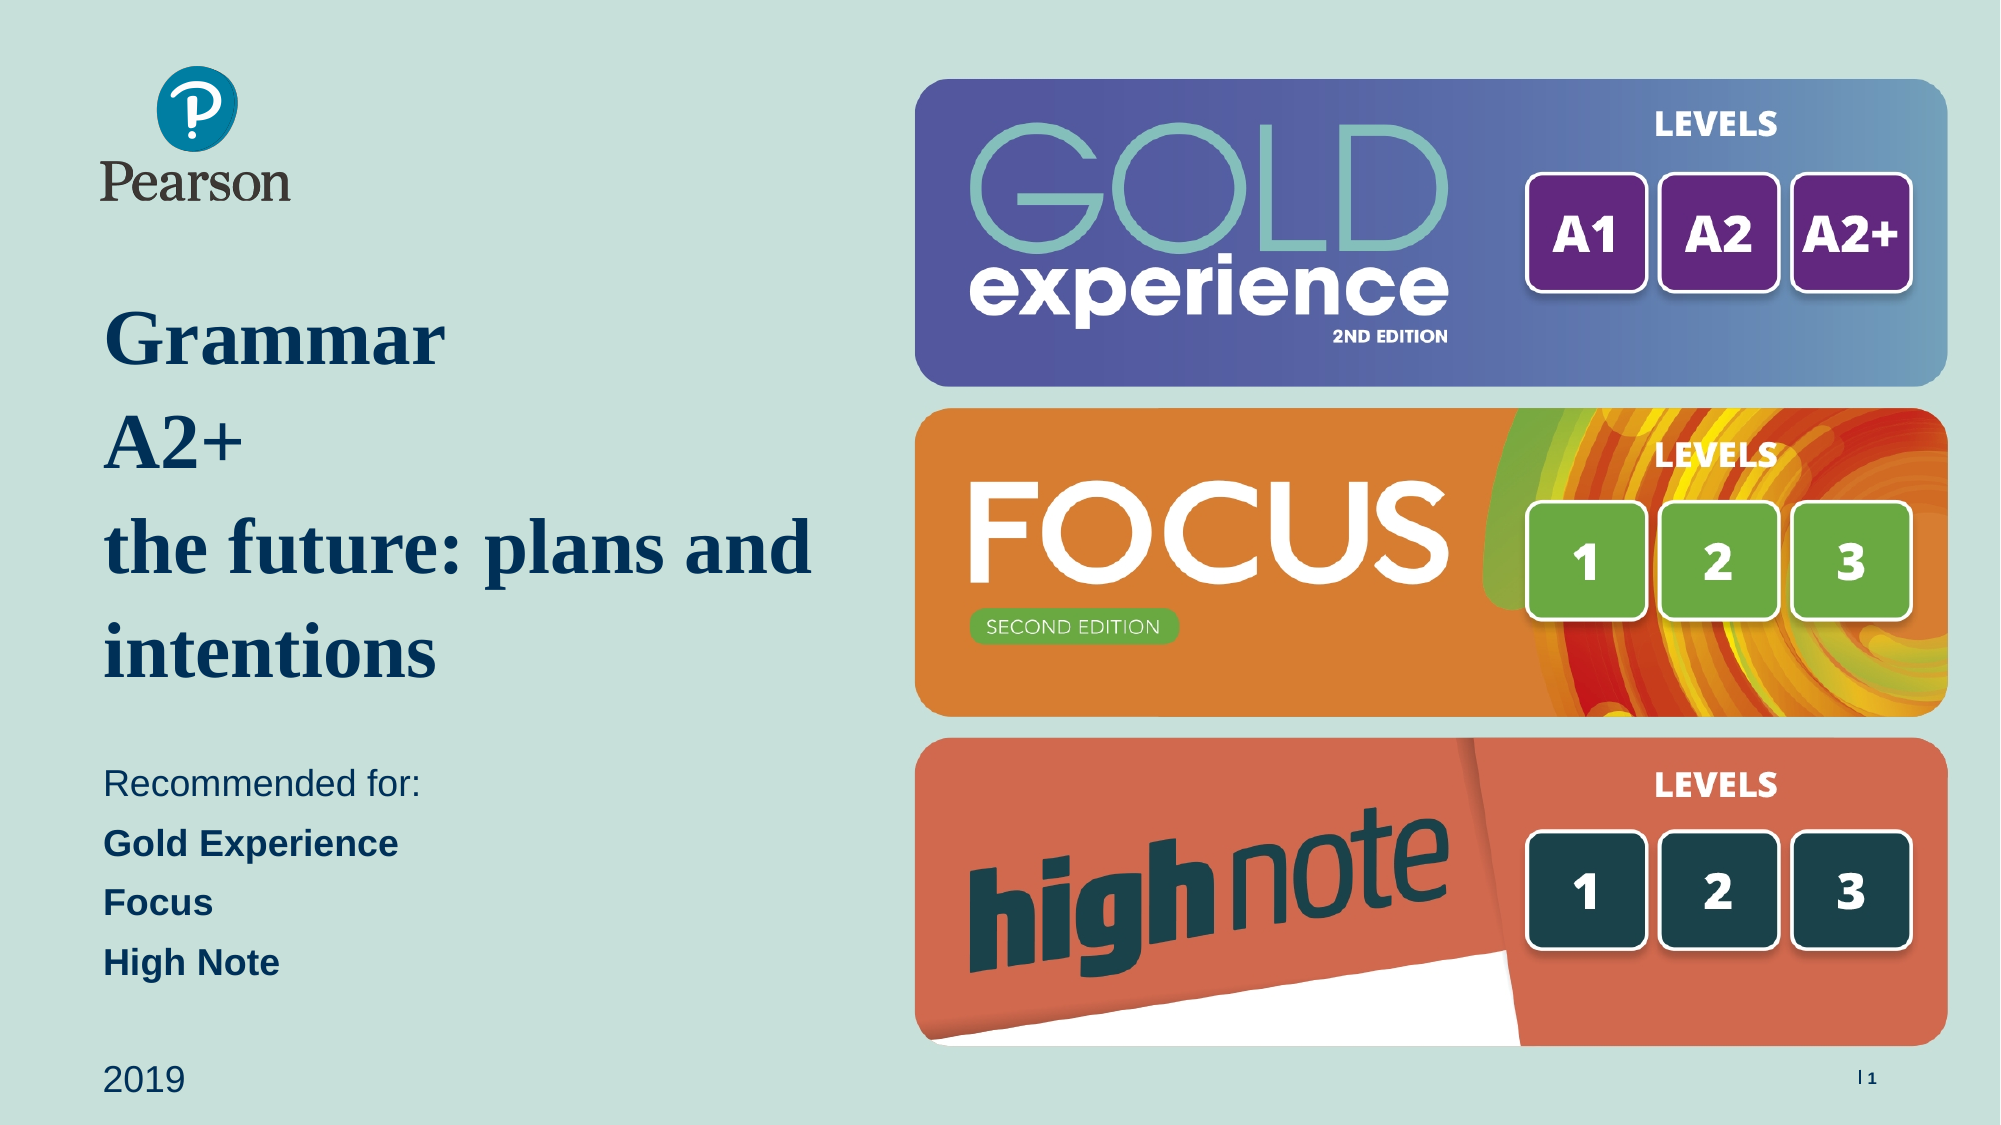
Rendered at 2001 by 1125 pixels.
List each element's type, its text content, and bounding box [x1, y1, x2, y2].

title Grammar A2+ the future: plans and intentions [103, 275, 921, 615]
list 2019 [102, 1045, 970, 1093]
subtitle Recommended for: Gold Experience Focus High Note [103, 743, 857, 930]
picture [0, 0, 2001, 1125]
slide_number 1 [1867, 1068, 1896, 1087]
